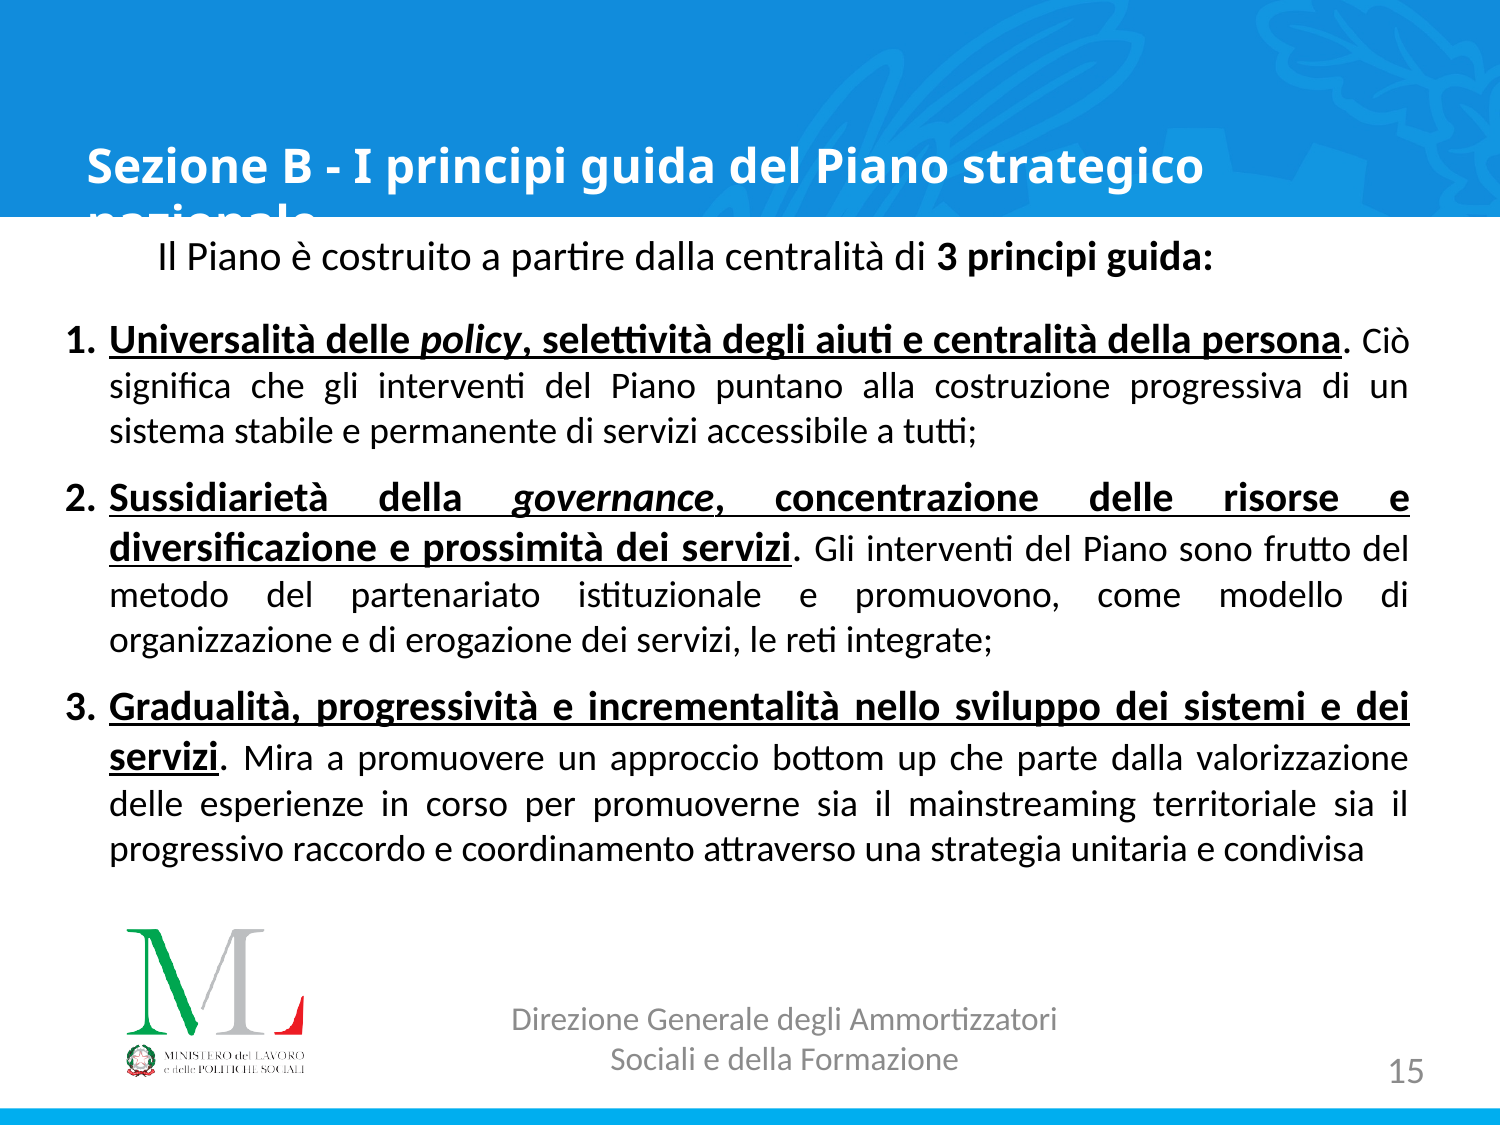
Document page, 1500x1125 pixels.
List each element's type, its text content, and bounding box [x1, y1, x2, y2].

slide_number 15 [1080, 1046, 1425, 1103]
text_box Universalità delle policy, selettività degli aiuti e centralità della persona. Ciò significa che gli interventi del Piano puntano alla costruzione progressiva di un sistema stabile e permanente di servizi accessibile a tutti; Sussidiarietà della governance, concentrazione delle risorse e diversificazione e prossimità dei servizi. Gli interventi del Piano sono frutto del metodo del partenariato istituzionale e promuovono, come modello di organizzazione e di erogazione dei servizi, le reti integrate; Gradualità, progressività e incrementalità nello sviluppo dei sistemi e dei servizi. Mira a promuovere un approccio bottom up che parte dalla valorizzazione delle esperienze in corso per promuoverne sia il mainstreaming territoriale sia il progressivo raccordo e coordinamento attraverso una strategia unitaria e condivisa [50, 304, 1425, 877]
picture [126, 929, 304, 1077]
title Sezione B - I principi guida del Piano strategico nazionale [86, 135, 1414, 194]
footer Direzione Generale degli Ammortizzatori Sociali e della Formazione [500, 997, 1070, 1078]
picture [0, 0, 1500, 217]
text_box Il Piano è costruito a partire dalla centralità di 3 principi guida: [116, 217, 1255, 287]
